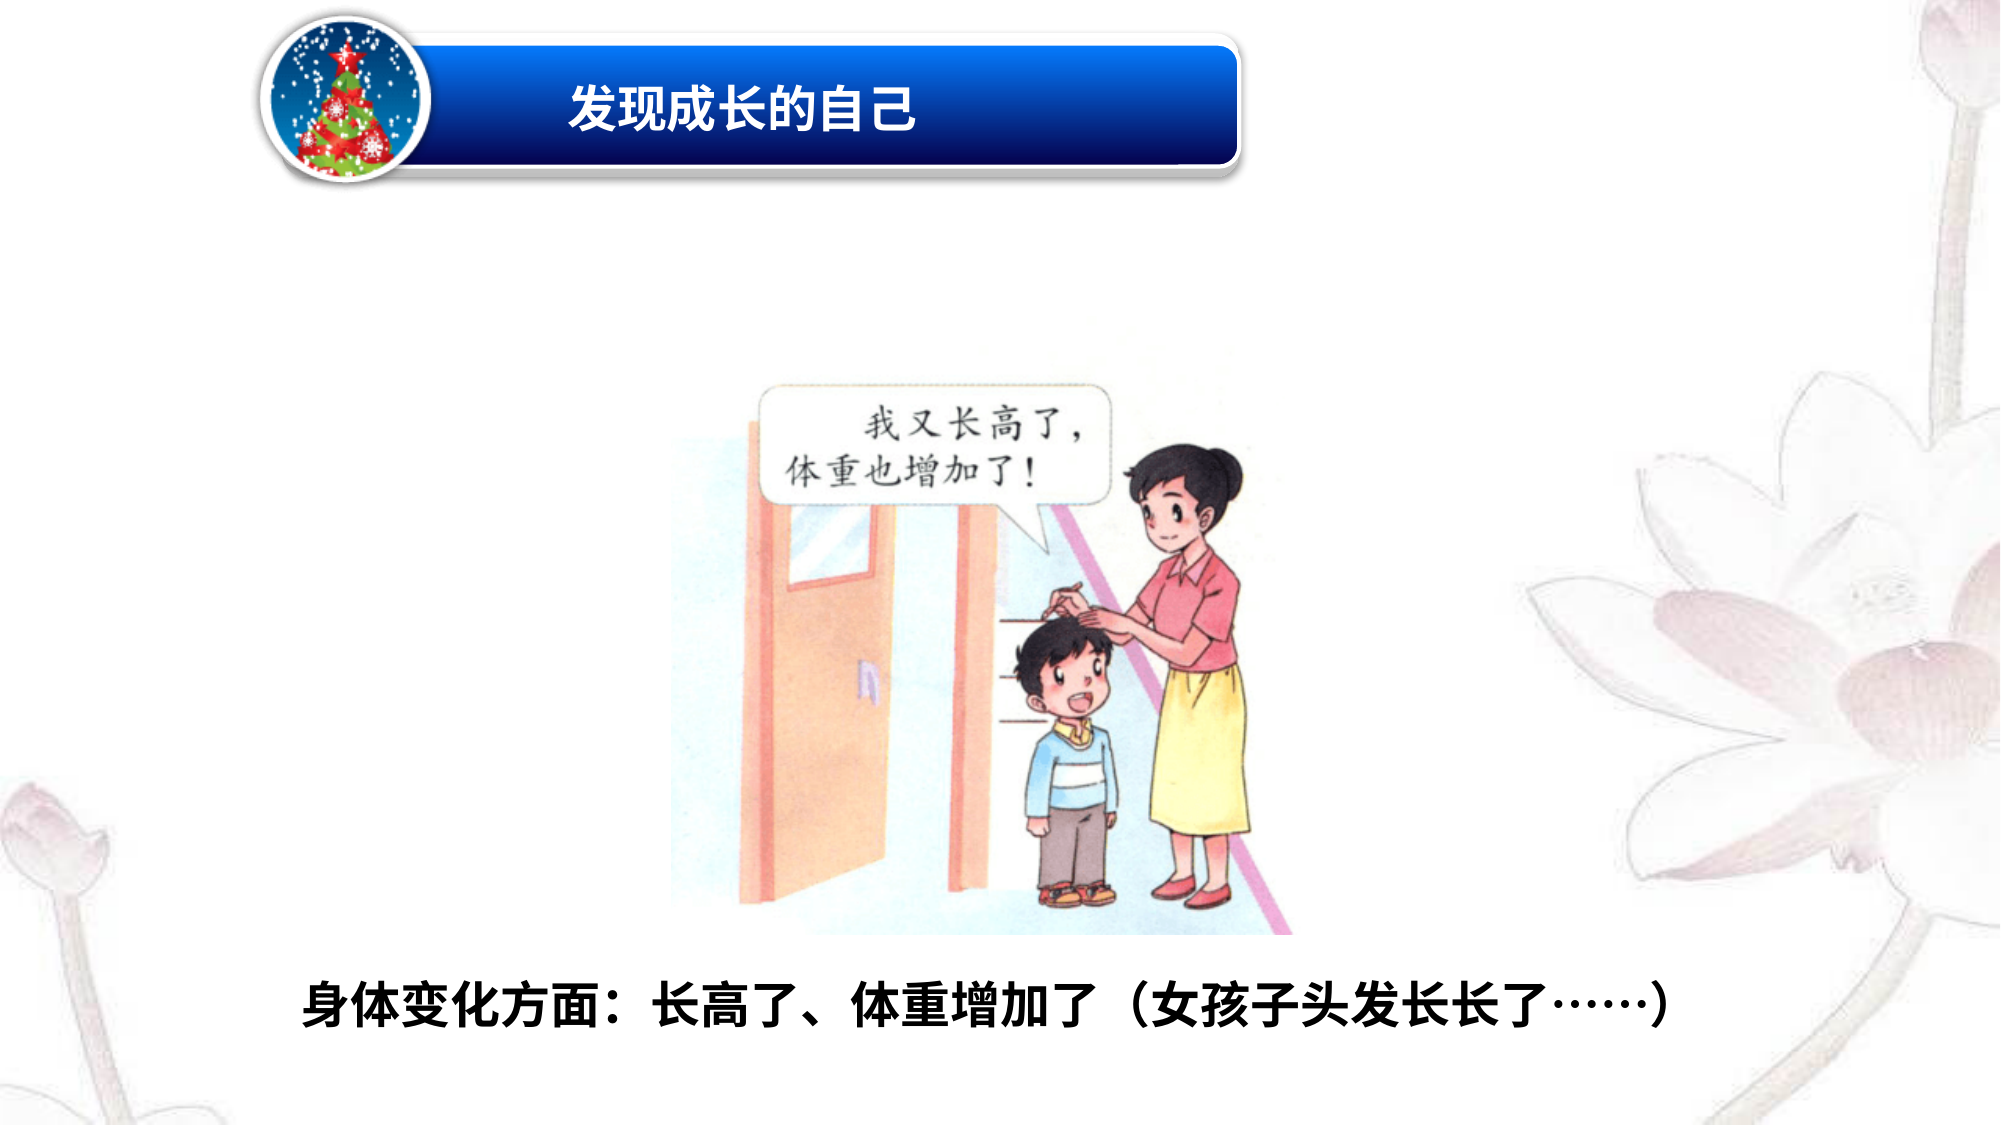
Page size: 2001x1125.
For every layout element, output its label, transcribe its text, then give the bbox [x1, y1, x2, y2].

text_box 身体变化方面：长高了、体重增加了（女孩子头发长长了……） [249, 972, 1750, 1079]
picture [0, 0, 2001, 1125]
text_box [249, 0, 1240, 201]
